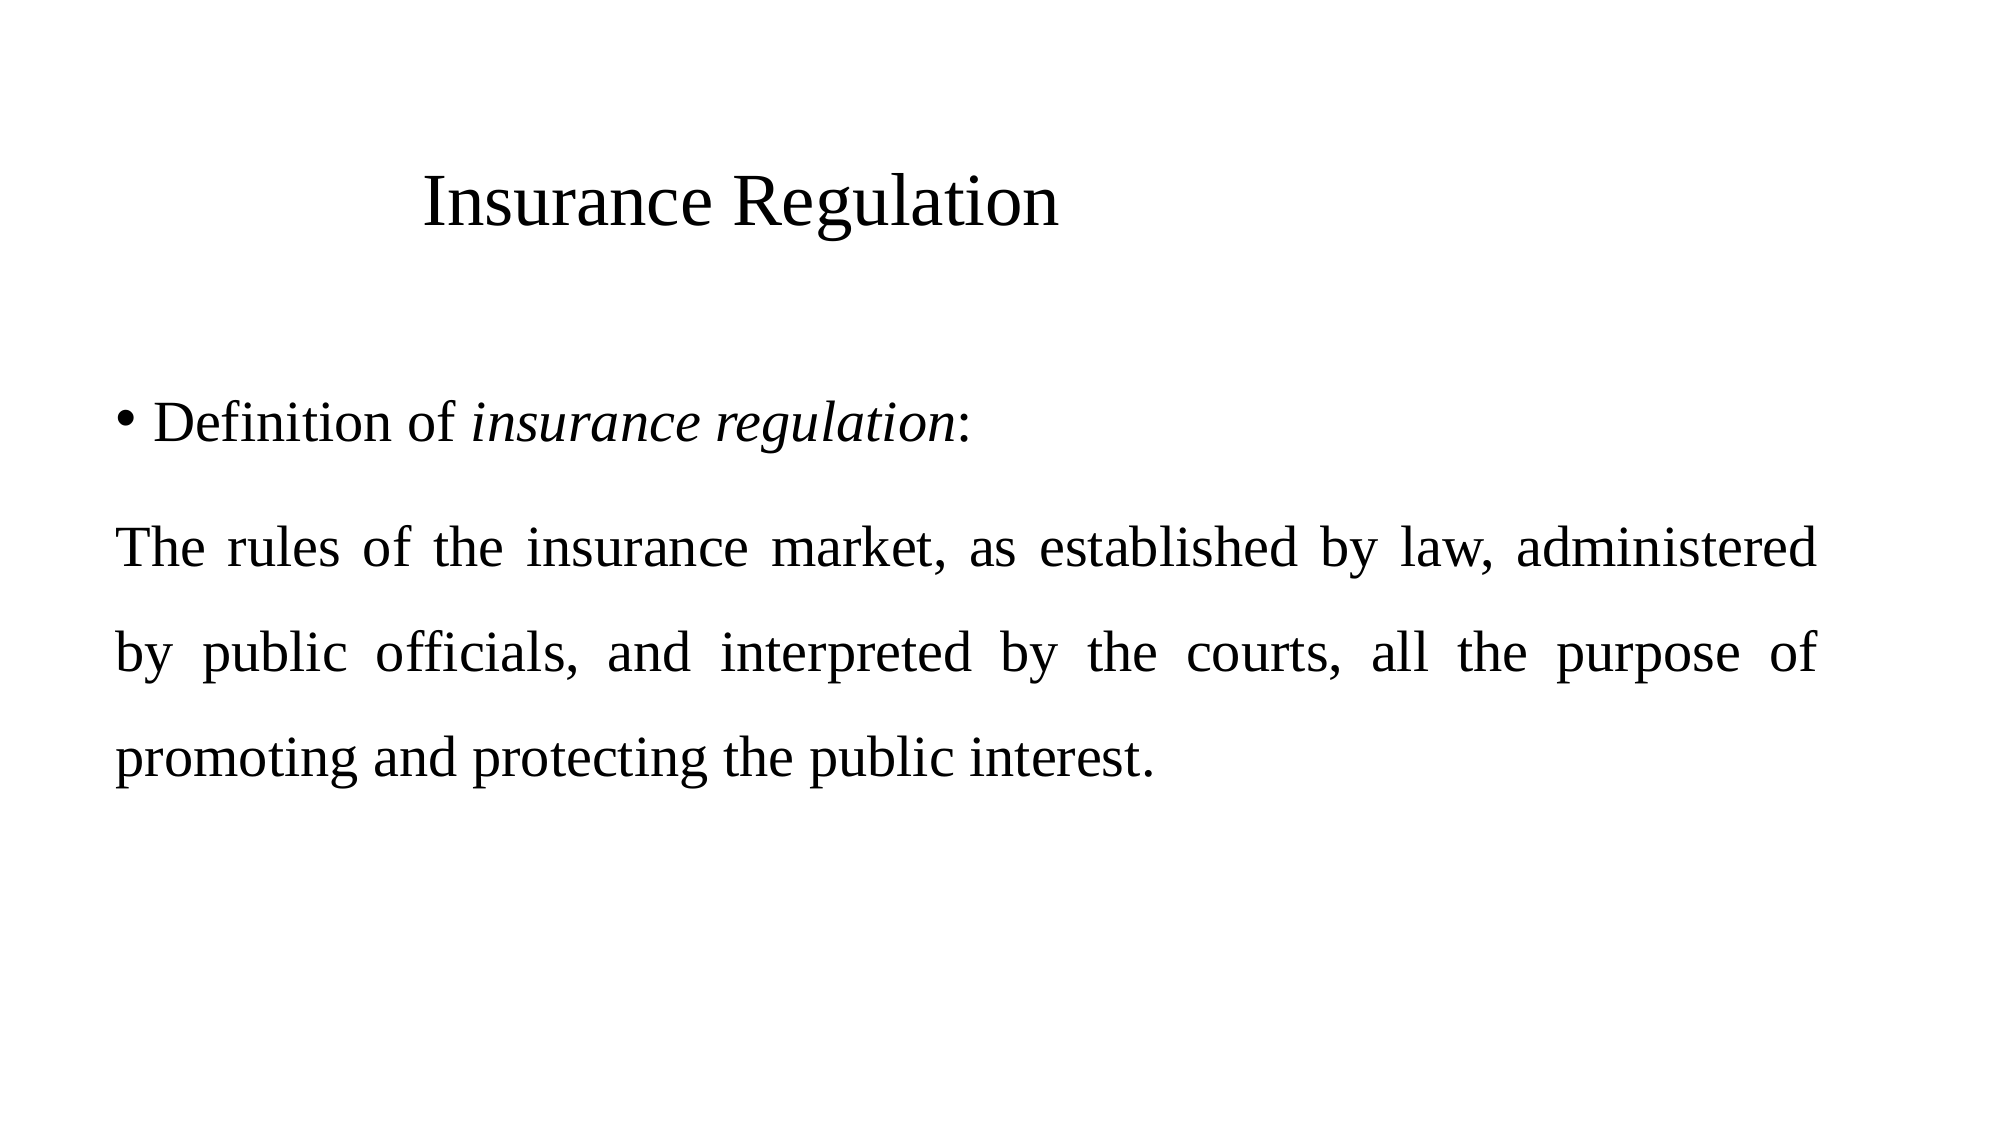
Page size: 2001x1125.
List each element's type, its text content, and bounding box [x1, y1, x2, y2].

title Insurance Regulation [407, 141, 1233, 261]
list Definition of insurance regulation: The rules of the insurance market, as established by law, administered by public officials, and interpreted by the courts, all the purpose of promoting and protecting the public interest. [100, 340, 1834, 815]
